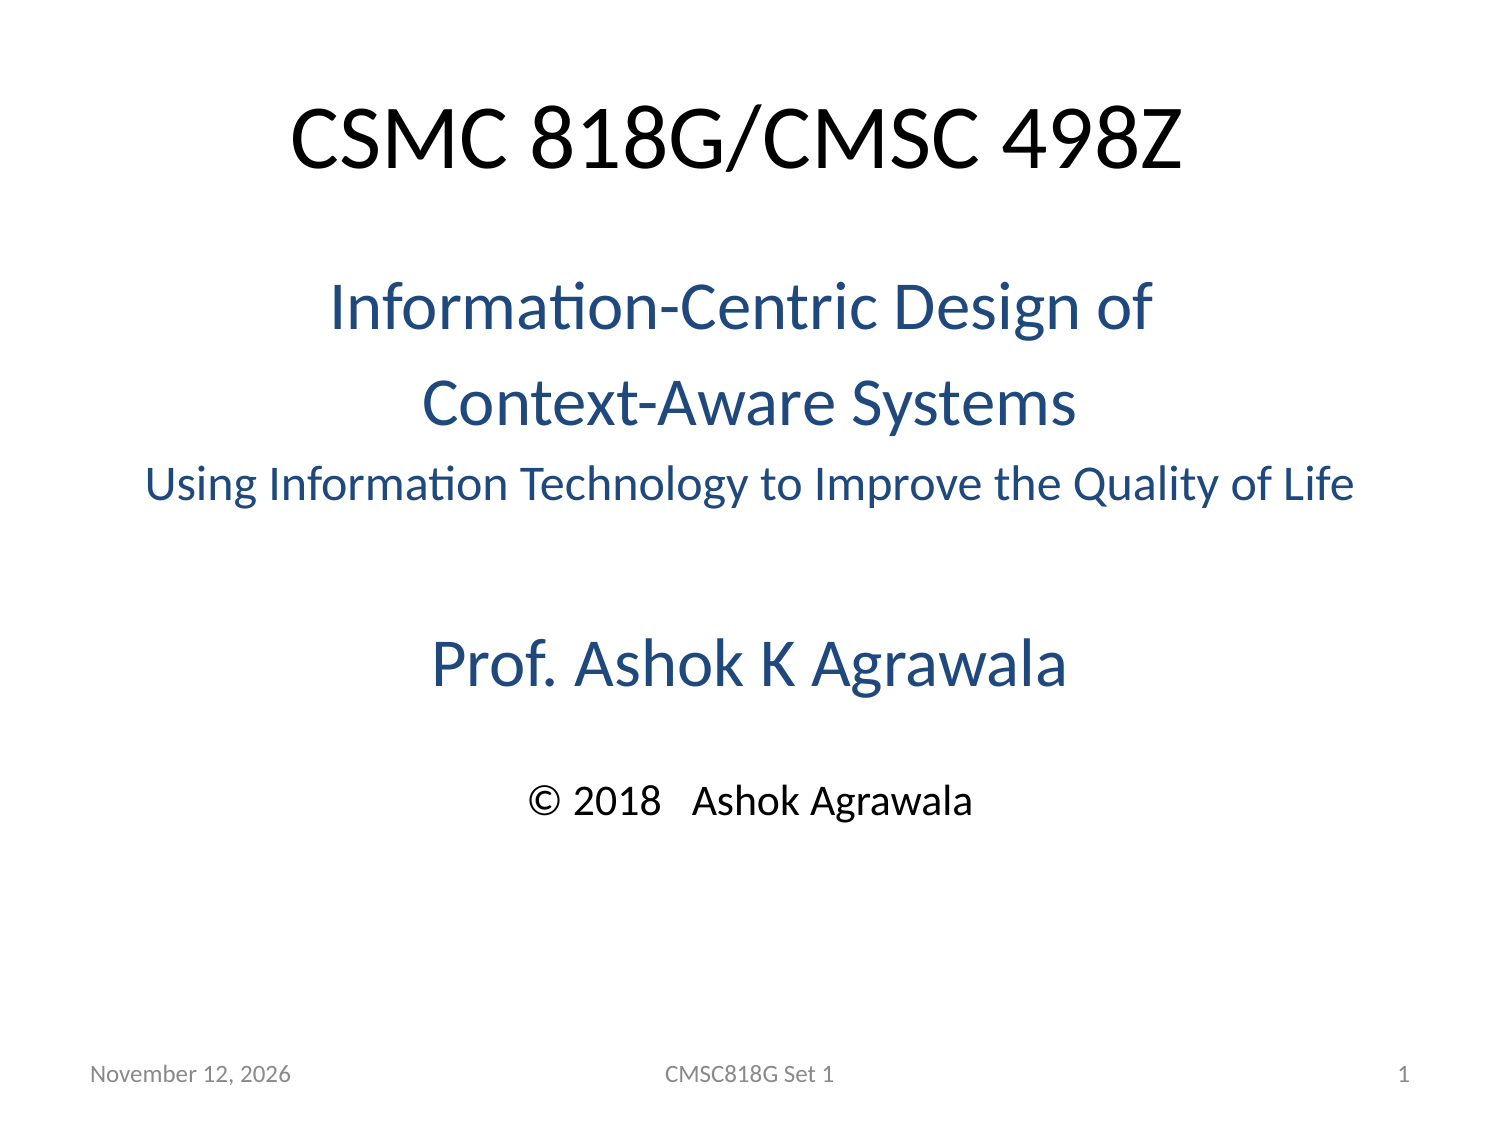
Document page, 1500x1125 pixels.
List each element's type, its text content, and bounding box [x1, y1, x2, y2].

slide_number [75, 1042, 425, 1103]
slide_number 1 [1074, 1042, 1425, 1103]
title CSMC 818G/CMSC 498Z [276, 80, 1200, 262]
list Information-Centric Design of Context-Aware Systems Using Information Technology to Improve the Quality of Life Prof. Ashok K Agrawala © 2018 Ashok Agrawala [75, 262, 1425, 910]
footer CMSC818G Set 1 [512, 1042, 988, 1103]
